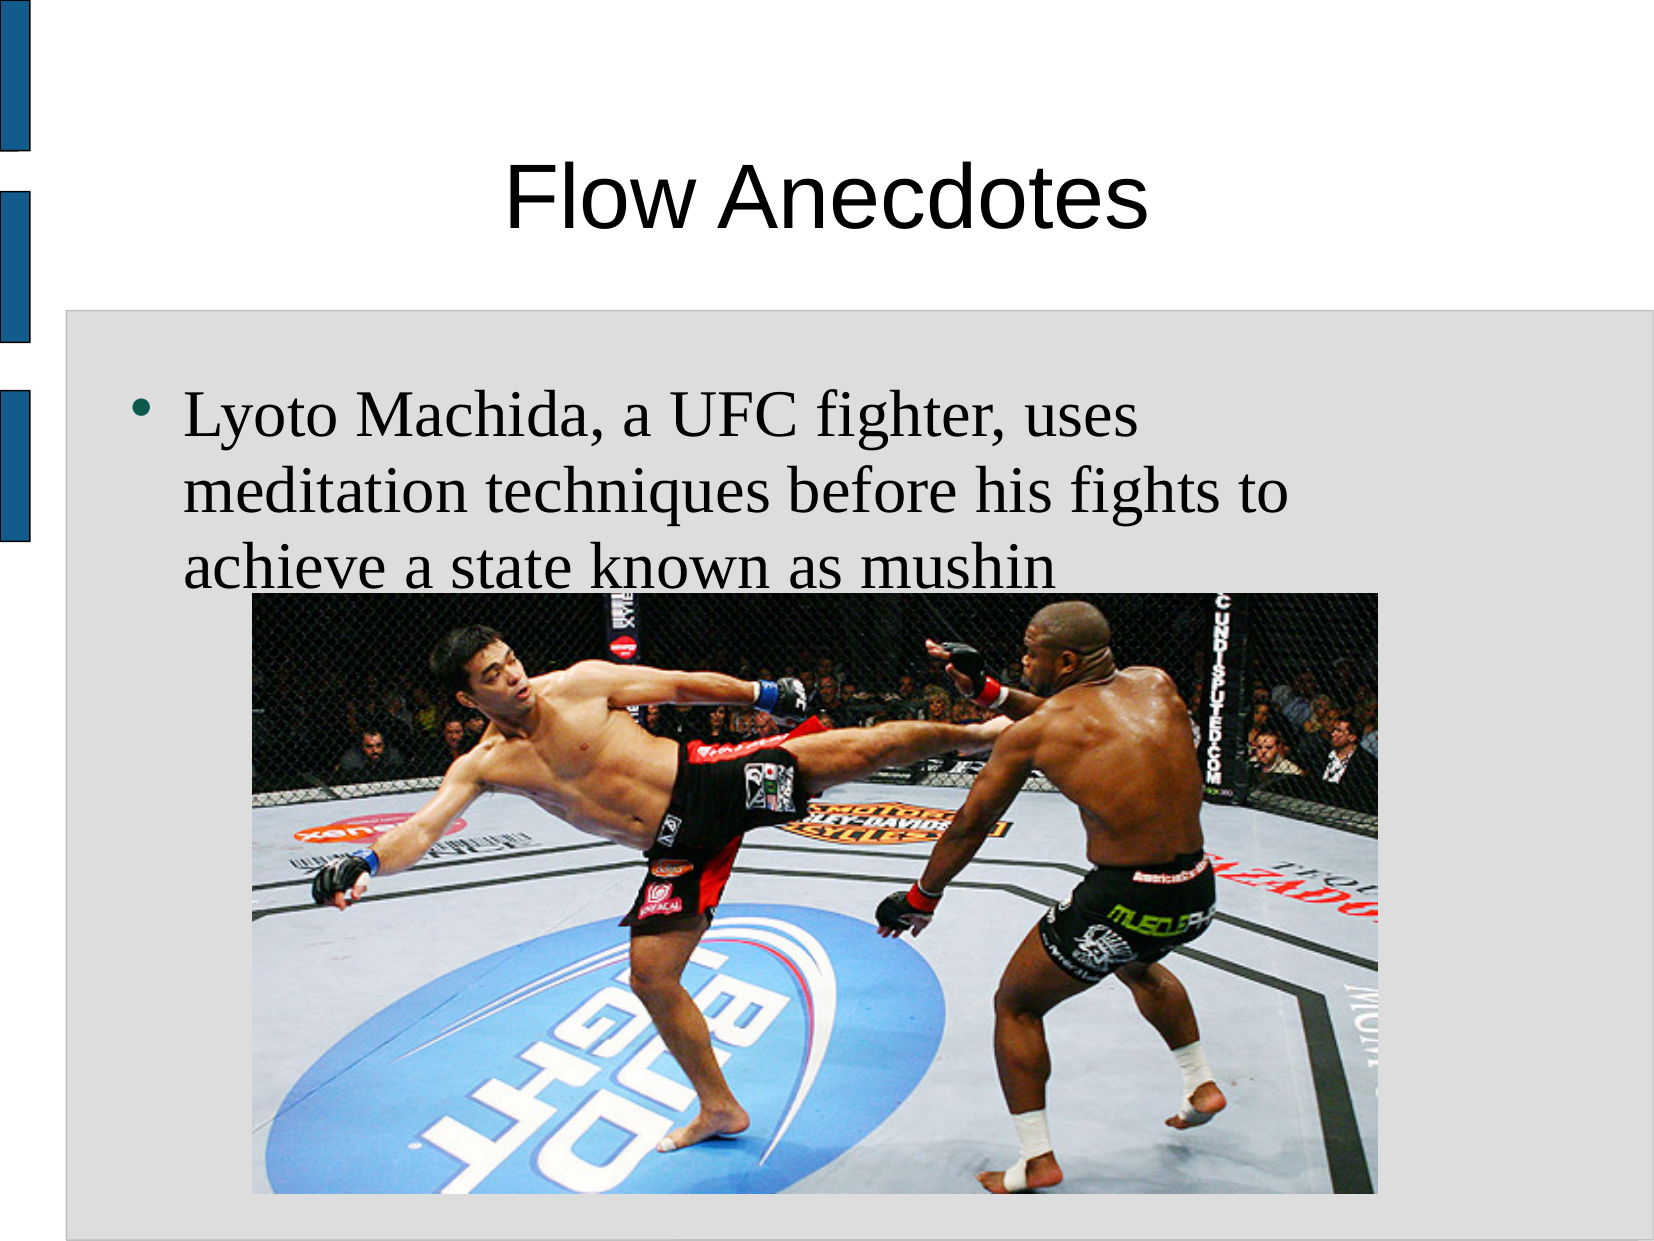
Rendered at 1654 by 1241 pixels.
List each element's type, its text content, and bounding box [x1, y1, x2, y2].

picture [252, 593, 1378, 1195]
title Flow Anecdotes [121, 98, 1534, 291]
list Lyoto Machida, a UFC fighter, uses meditation techniques before his fights to achieve a state known as mushin [112, 262, 1313, 1241]
